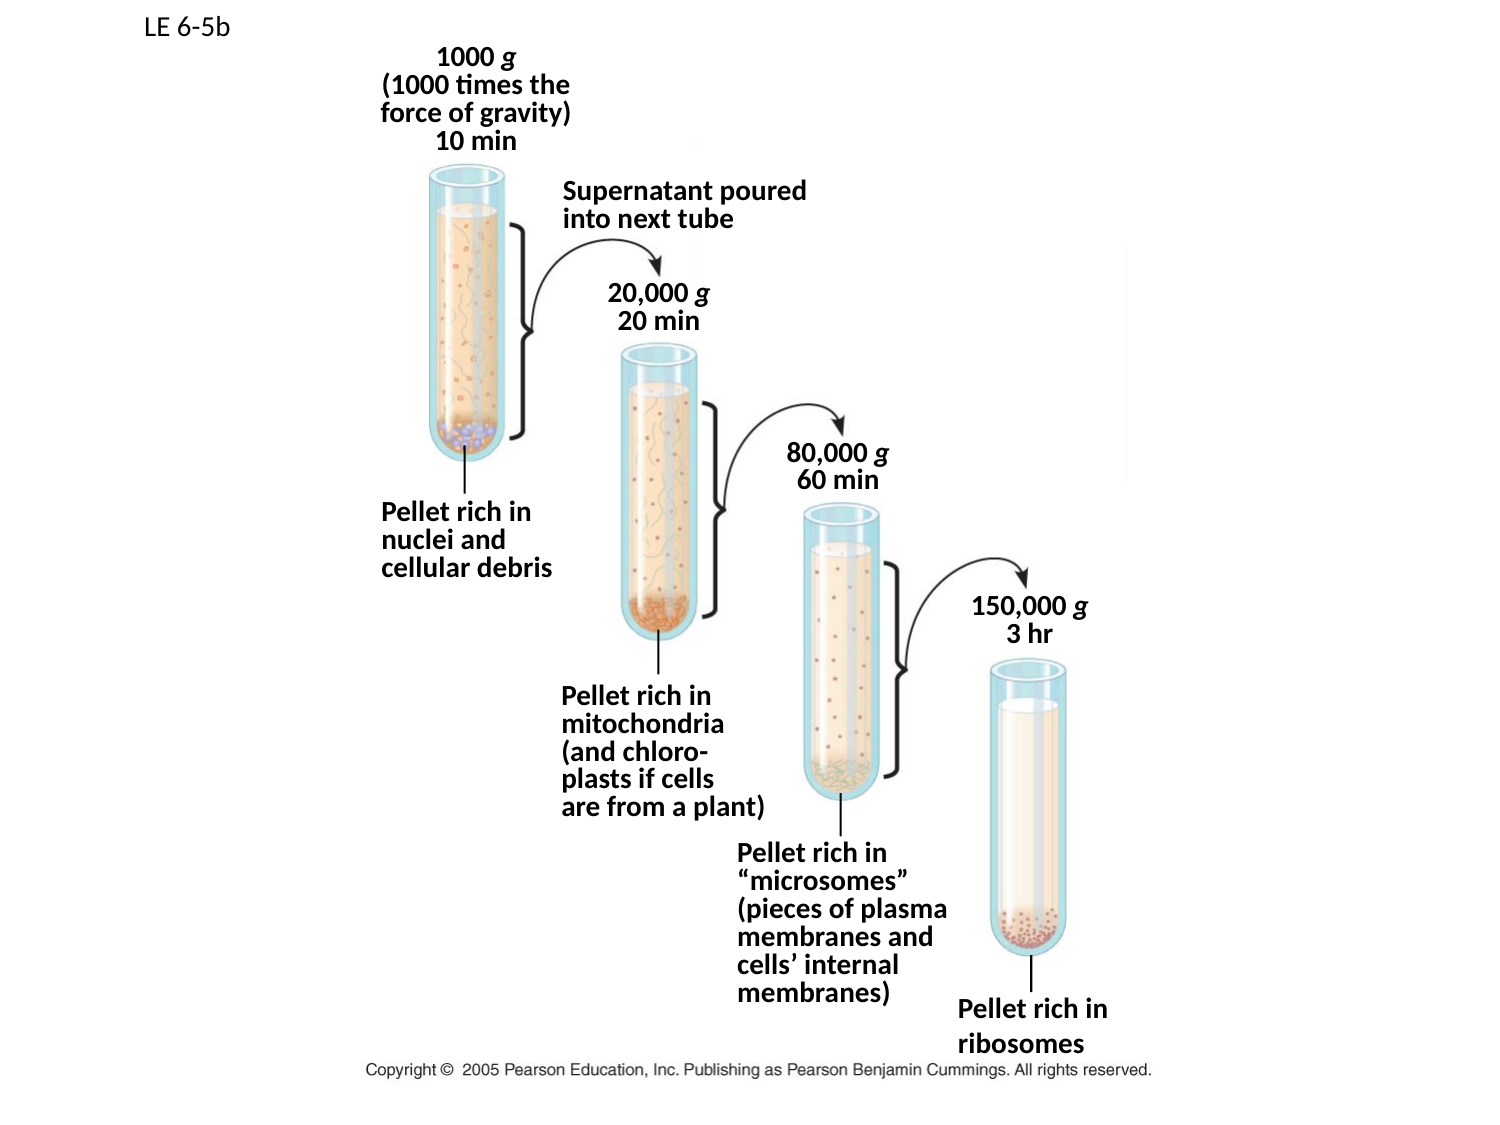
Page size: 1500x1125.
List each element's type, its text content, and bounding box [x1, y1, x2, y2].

picture [337, 36, 1163, 1088]
title LE 6-5b [24, 0, 350, 50]
